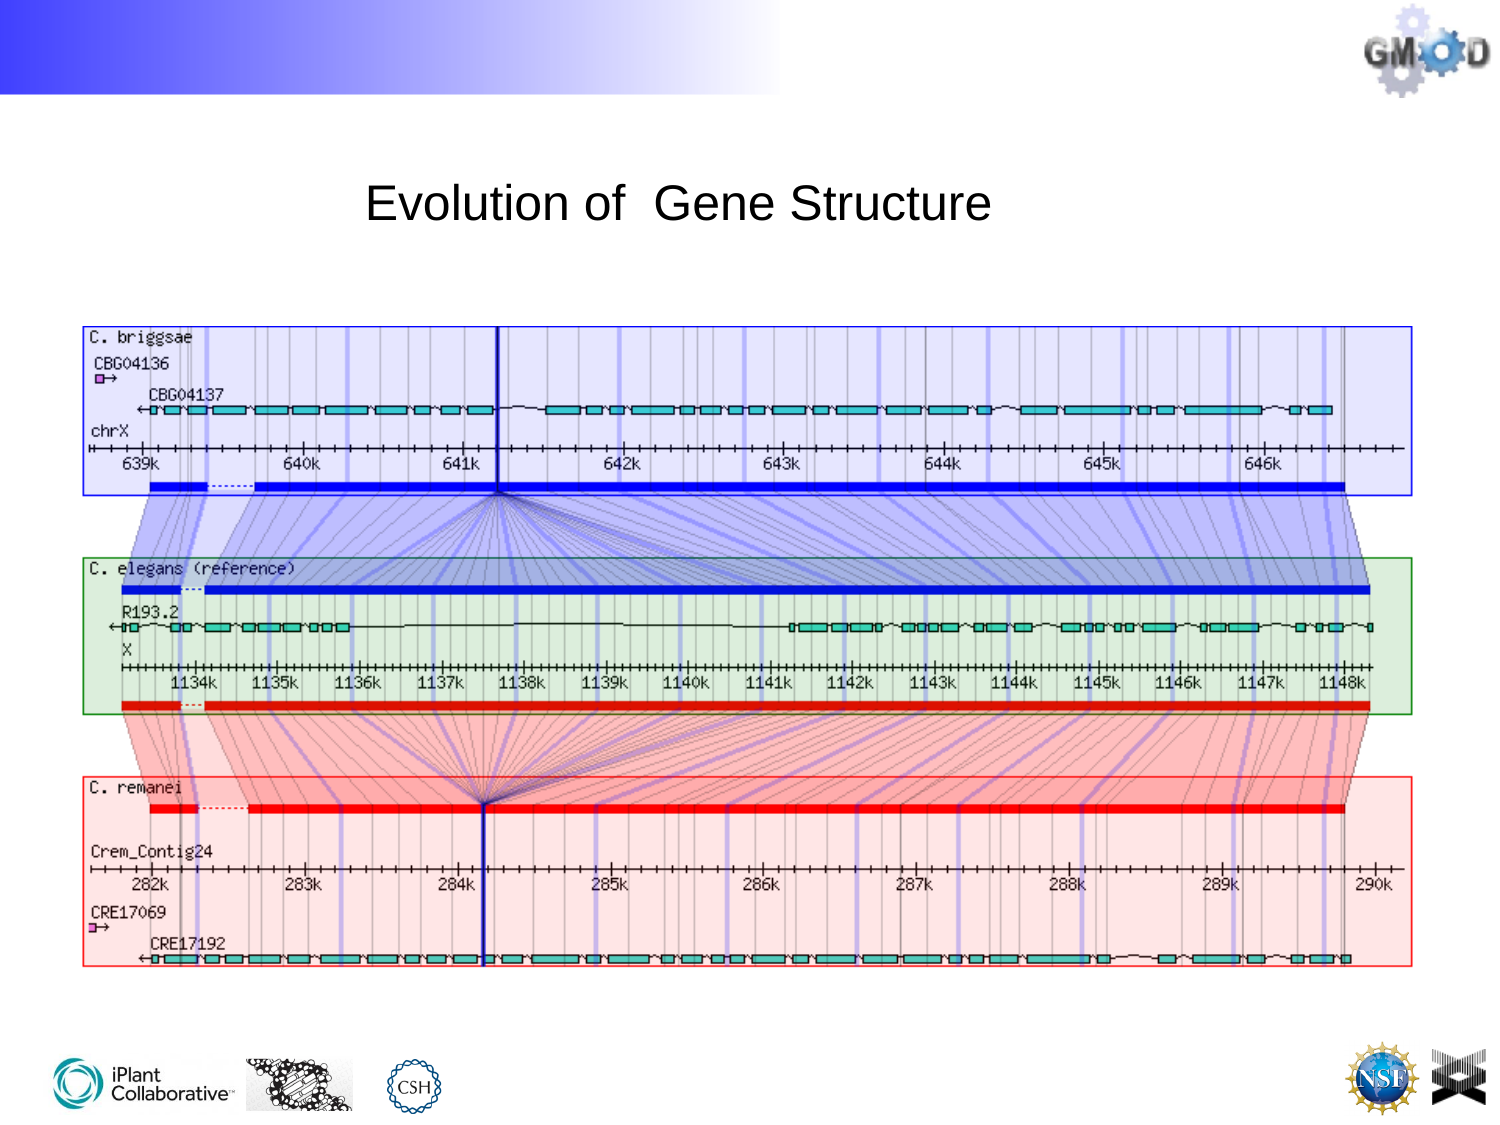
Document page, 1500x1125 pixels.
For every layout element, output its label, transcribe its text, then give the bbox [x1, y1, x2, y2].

picture [39, 1053, 240, 1115]
picture [74, 326, 1419, 976]
picture [382, 1054, 442, 1116]
picture [1344, 1040, 1420, 1116]
text_box Evolution of Gene Structure [349, 162, 1347, 238]
picture [246, 1056, 353, 1113]
picture [1431, 1049, 1487, 1105]
text_box [0, 0, 1497, 98]
